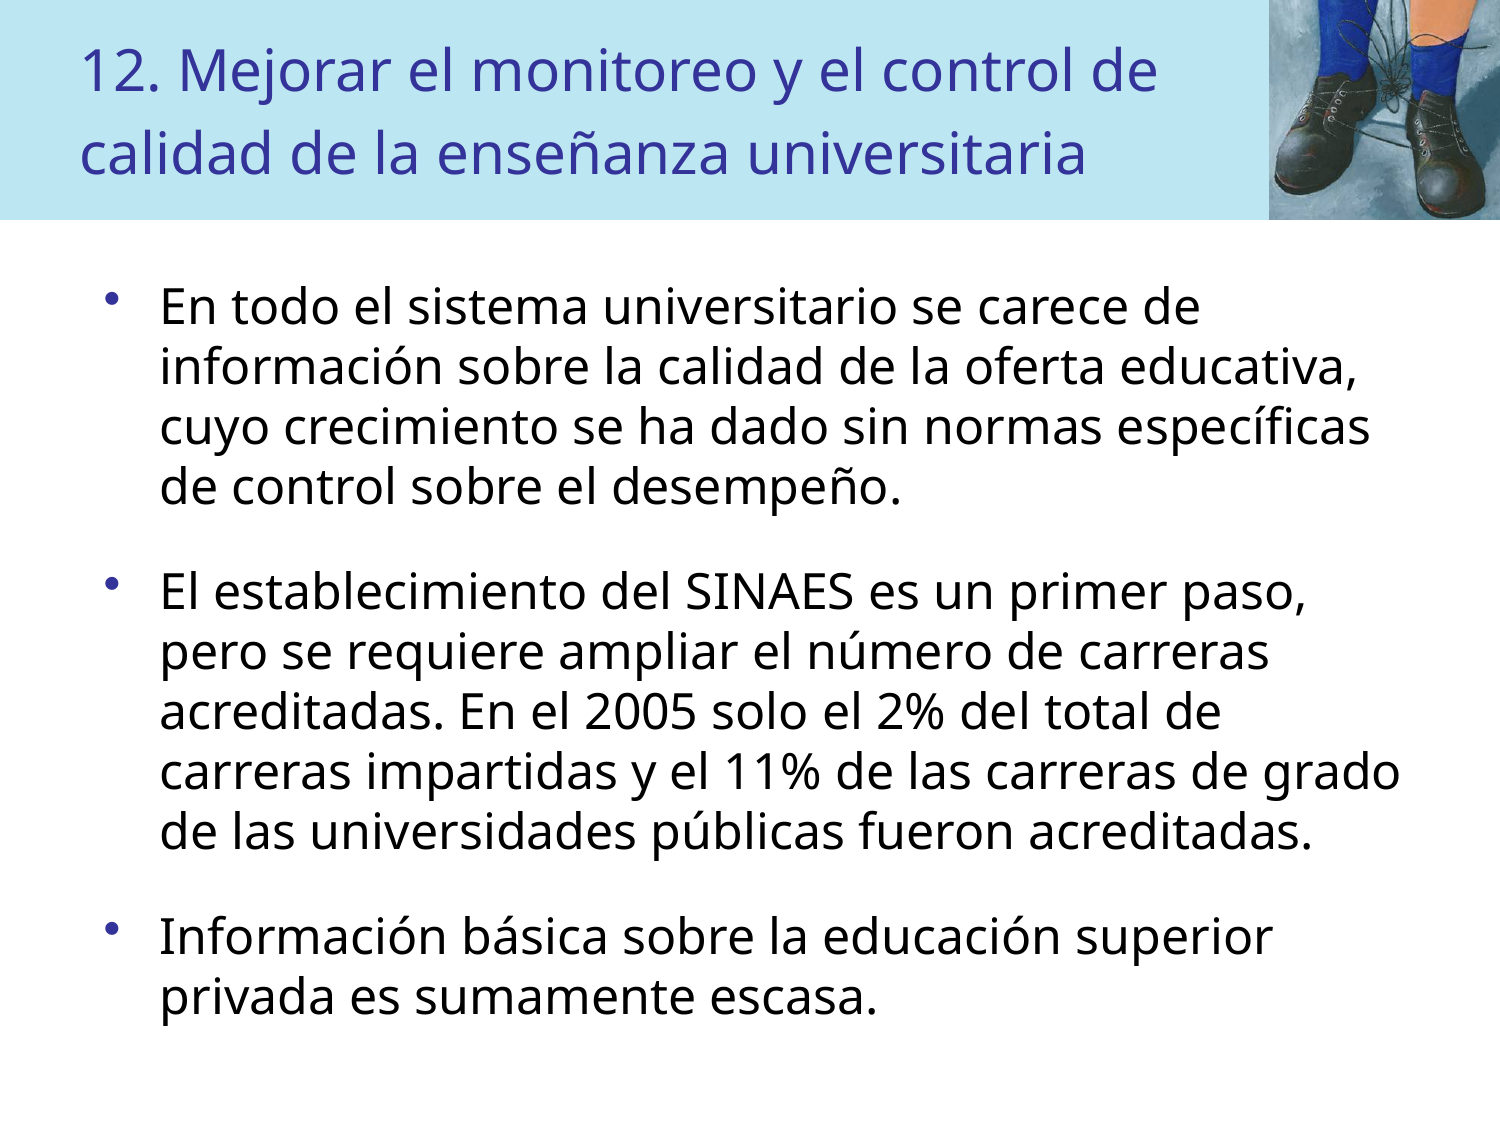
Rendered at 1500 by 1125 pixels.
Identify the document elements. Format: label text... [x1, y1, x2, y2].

title 12. Mejorar el monitoreo y el control de calidad de la enseñanza universitaria [64, 8, 1271, 197]
picture [0, 0, 1500, 220]
list En todo el sistema universitario se carece de información sobre la calidad de la oferta educativa, cuyo crecimiento se ha dado sin normas específicas de control sobre el desempeño. El establecimiento del SINAES es un primer paso, pero se requiere ampliar el número de carreras acreditadas. En el 2005 solo el 2% del total de carreras impartidas y el 11% de las carreras de grado de las universidades públicas fueron acreditadas. Información básica sobre la educación superior privada es sumamente escasa. [88, 266, 1424, 1059]
